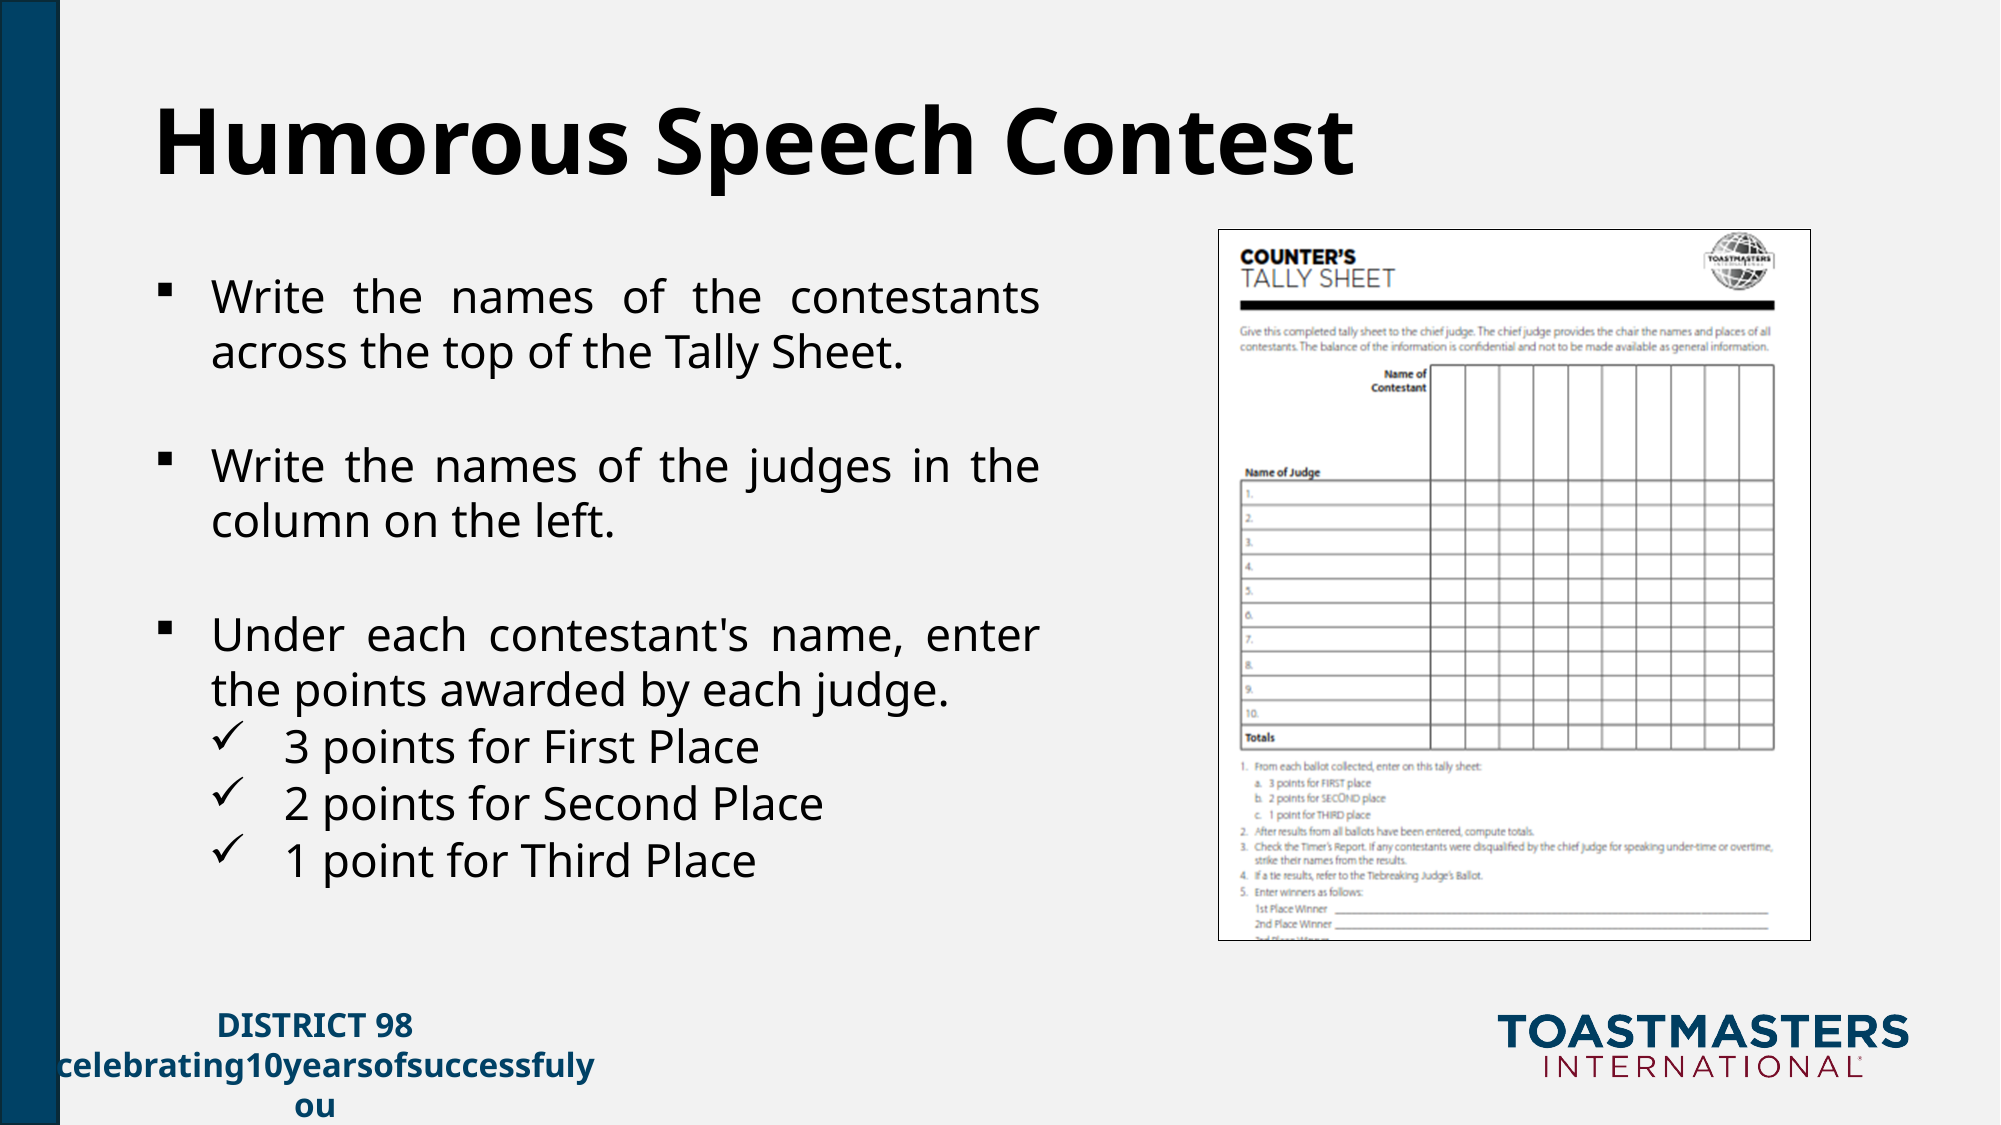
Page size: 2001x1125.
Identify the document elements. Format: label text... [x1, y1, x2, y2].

title Humorous Speech Contest [137, 59, 1944, 229]
picture [1217, 228, 2000, 1125]
text_box [0, 0, 60, 1125]
text_box DISTRICT 98 #celebrating10yearsofsuccessfulyou [10, 996, 620, 1125]
list Write the names of the contestants across the top of the Tally Sheet. Write the names of the judges in the column on the left. Under each contestant's name, enter the points awarded by each judge. 3 points for First Place 2 points for Second Place 1 point for Third Place [137, 260, 1057, 950]
